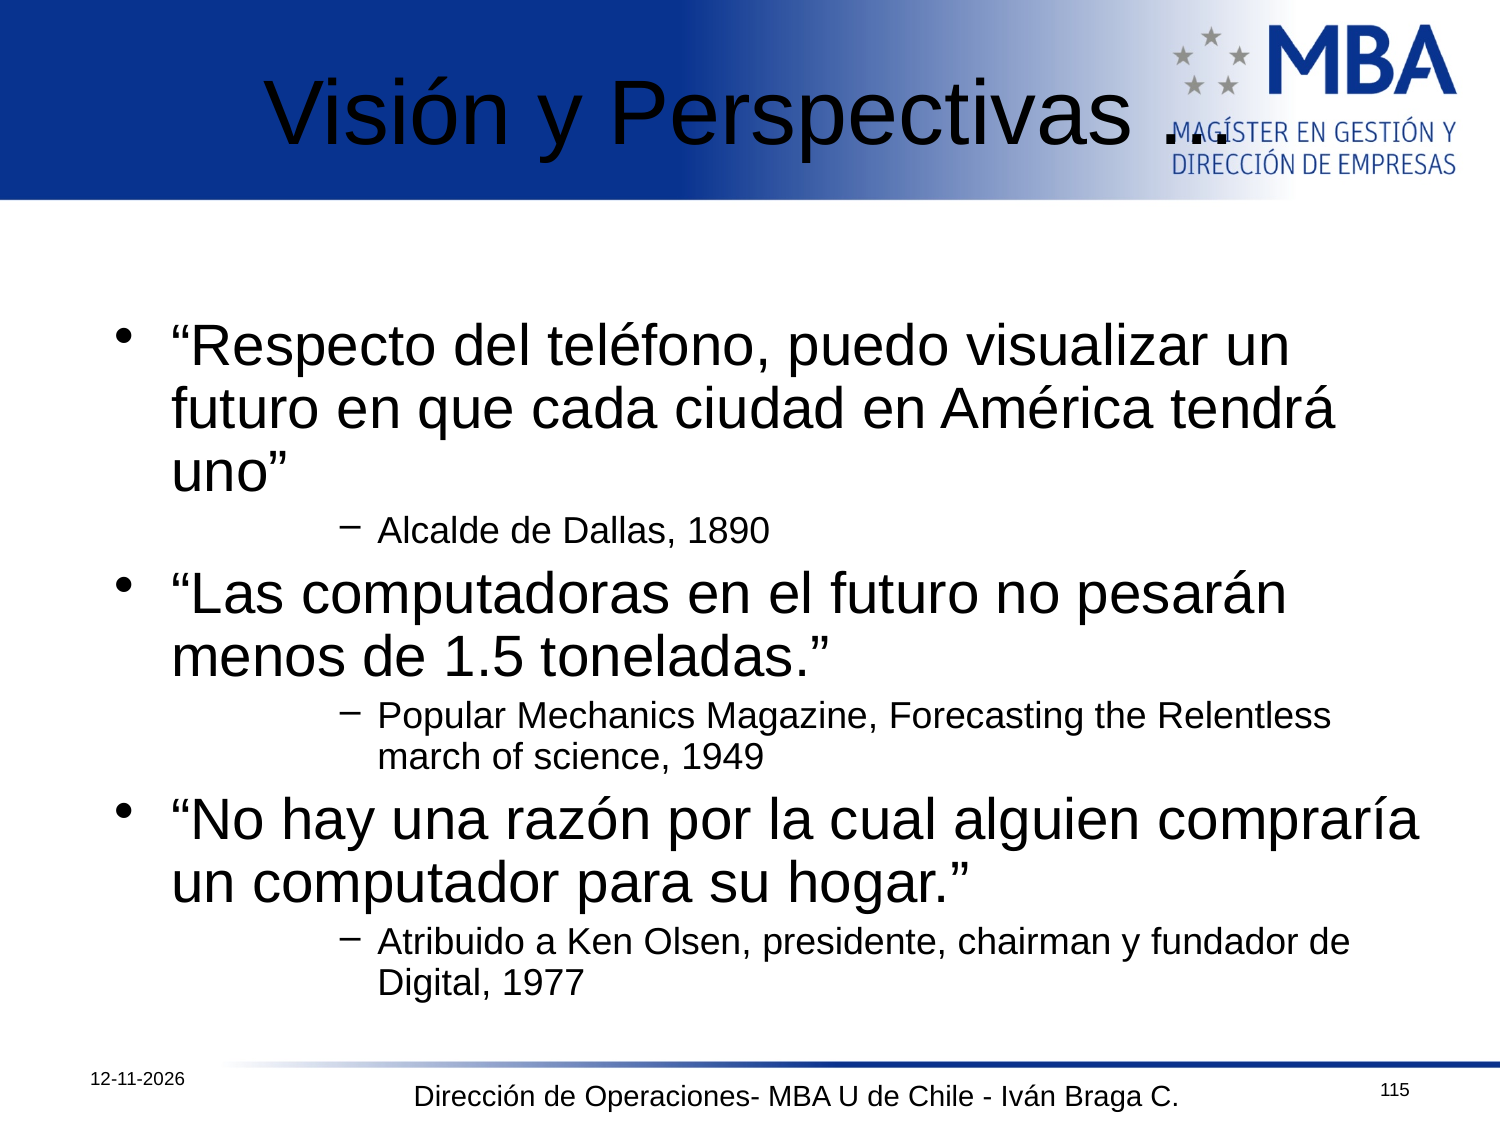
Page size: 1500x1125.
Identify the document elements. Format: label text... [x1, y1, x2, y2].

picture [0, 0, 1500, 1125]
footer [501, 1070, 1034, 1125]
list “Respecto del teléfono, puedo visualizar un futuro en que cada ciudad en América tendrá uno” Alcalde de Dallas, 1890 “Las computadoras en el futuro no pesarán menos de 1.5 toneladas.” Popular Mechanics Magazine, Forecasting the Relentless march of science, 1949 “No hay una razón por la cual alguien compraría un computador para su hogar.” Atribuido a Ken Olsen, presidente, chairman y fundador de Digital, 1977 [99, 307, 1454, 983]
title Visión y Perspectivas ... [75, 45, 1425, 233]
slide_number 115 [1234, 1070, 1426, 1125]
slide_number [74, 1058, 426, 1103]
